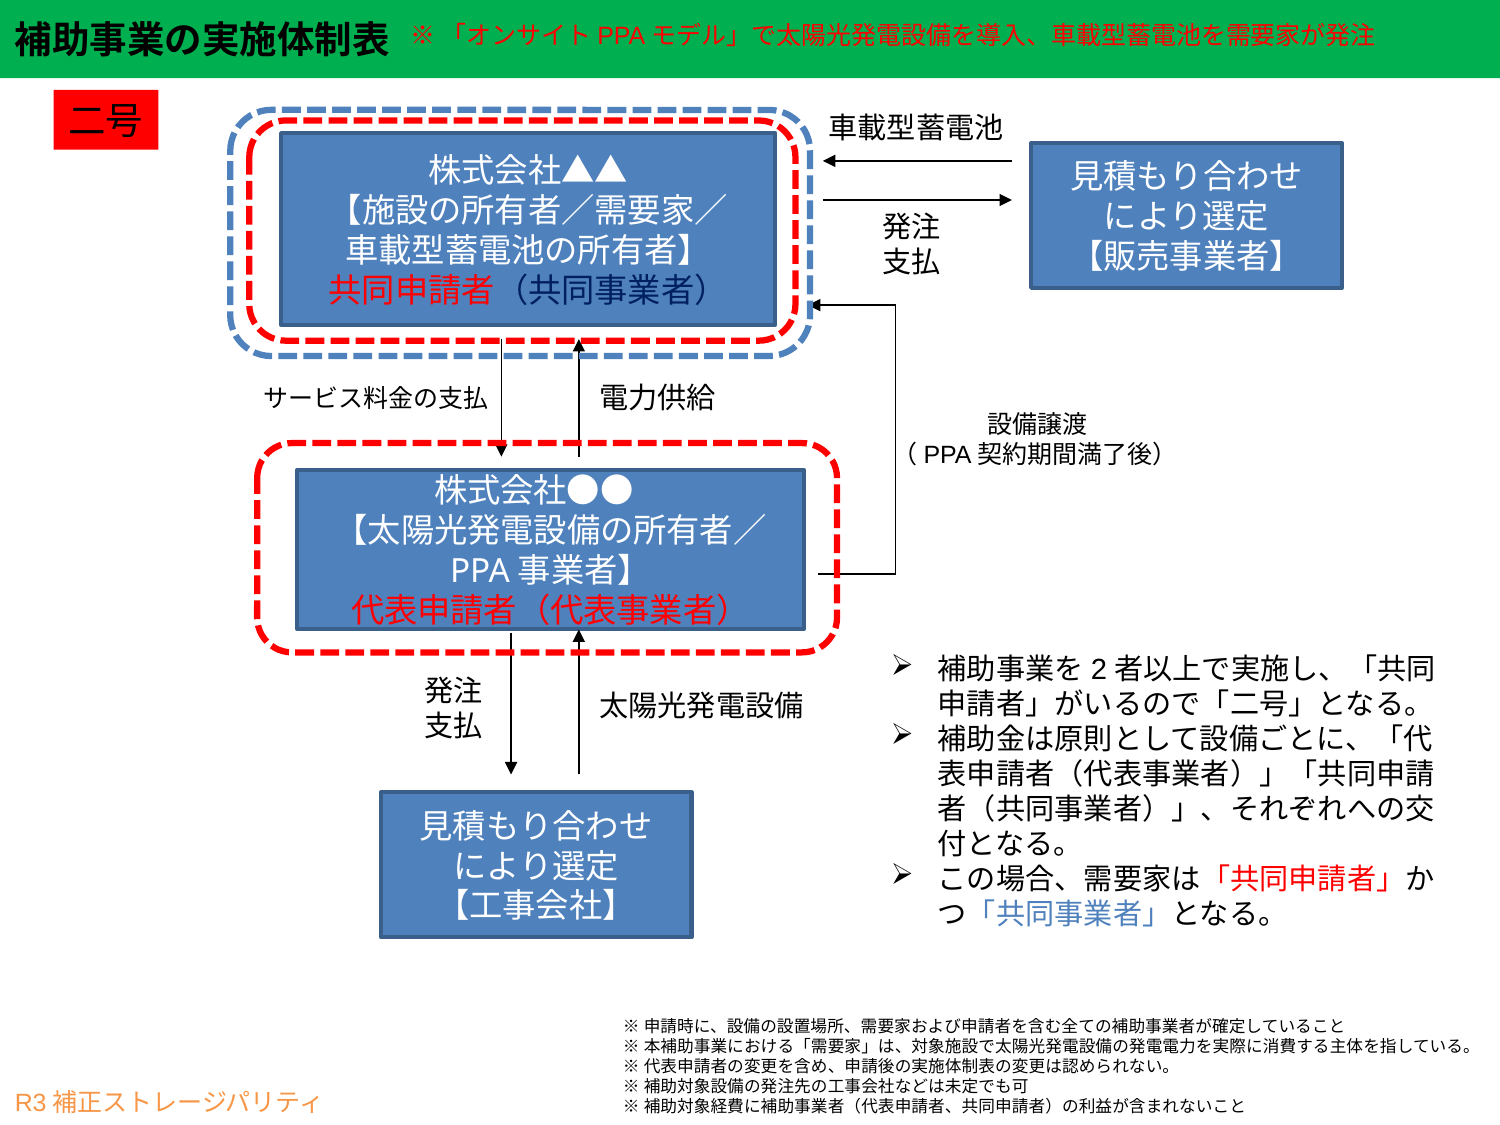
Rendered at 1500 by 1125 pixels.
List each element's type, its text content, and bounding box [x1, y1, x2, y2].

text_box 太陽光発電設備 [584, 679, 823, 730]
text_box 電力供給 [584, 372, 742, 422]
text_box 発注 支払 [867, 209, 966, 286]
text_box 補助事業を2者以上で実施し、「共同申請者」がいるので「二号」となる。 補助金は原則として設備ごとに、「代表申請者（代表事業者）」「共同申請者（共同事業者）」、それぞれへの交付となる。 この場合、需要家は「共同申請者」かつ「共同事業者」となる。 [876, 643, 1456, 938]
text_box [807, 304, 896, 575]
text_box [255, 440, 840, 655]
text_box [247, 118, 798, 343]
text_box 見積もり合わせ により選定 【工事会社】 [379, 790, 694, 939]
text_box 二号 [53, 89, 159, 150]
text_box ※「オンサイトPPAモデル」で太陽光発電設備を導入、車載型蓄電池を需要家が発注 [395, 12, 1476, 58]
text_box [228, 107, 813, 359]
text_box 車載型蓄電池 [813, 101, 1029, 152]
text_box 設備譲渡 （PPA契約期間満了後） [899, 401, 1198, 477]
text_box 発注 支払 [409, 665, 502, 750]
text_box 見積もり合わせ により選定 【販売事業者】 [1029, 141, 1344, 290]
text_box サービス料金の支払 [249, 375, 496, 420]
